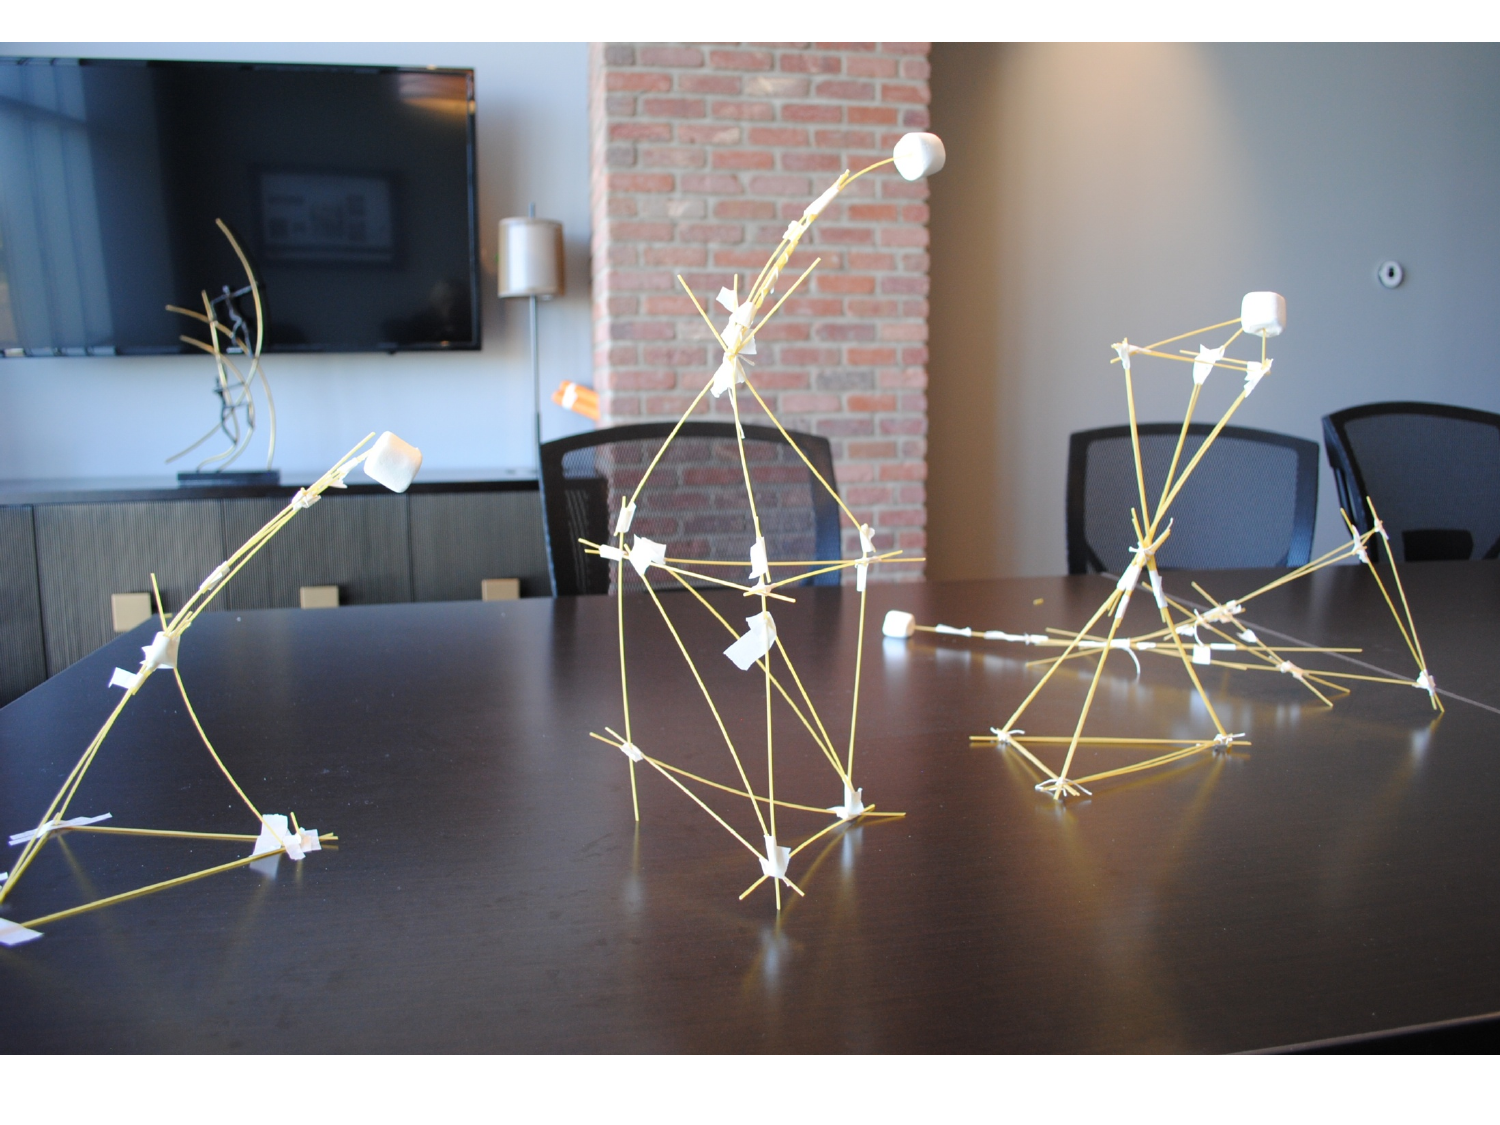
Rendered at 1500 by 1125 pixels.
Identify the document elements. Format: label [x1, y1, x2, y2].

list [0, 42, 1500, 1055]
